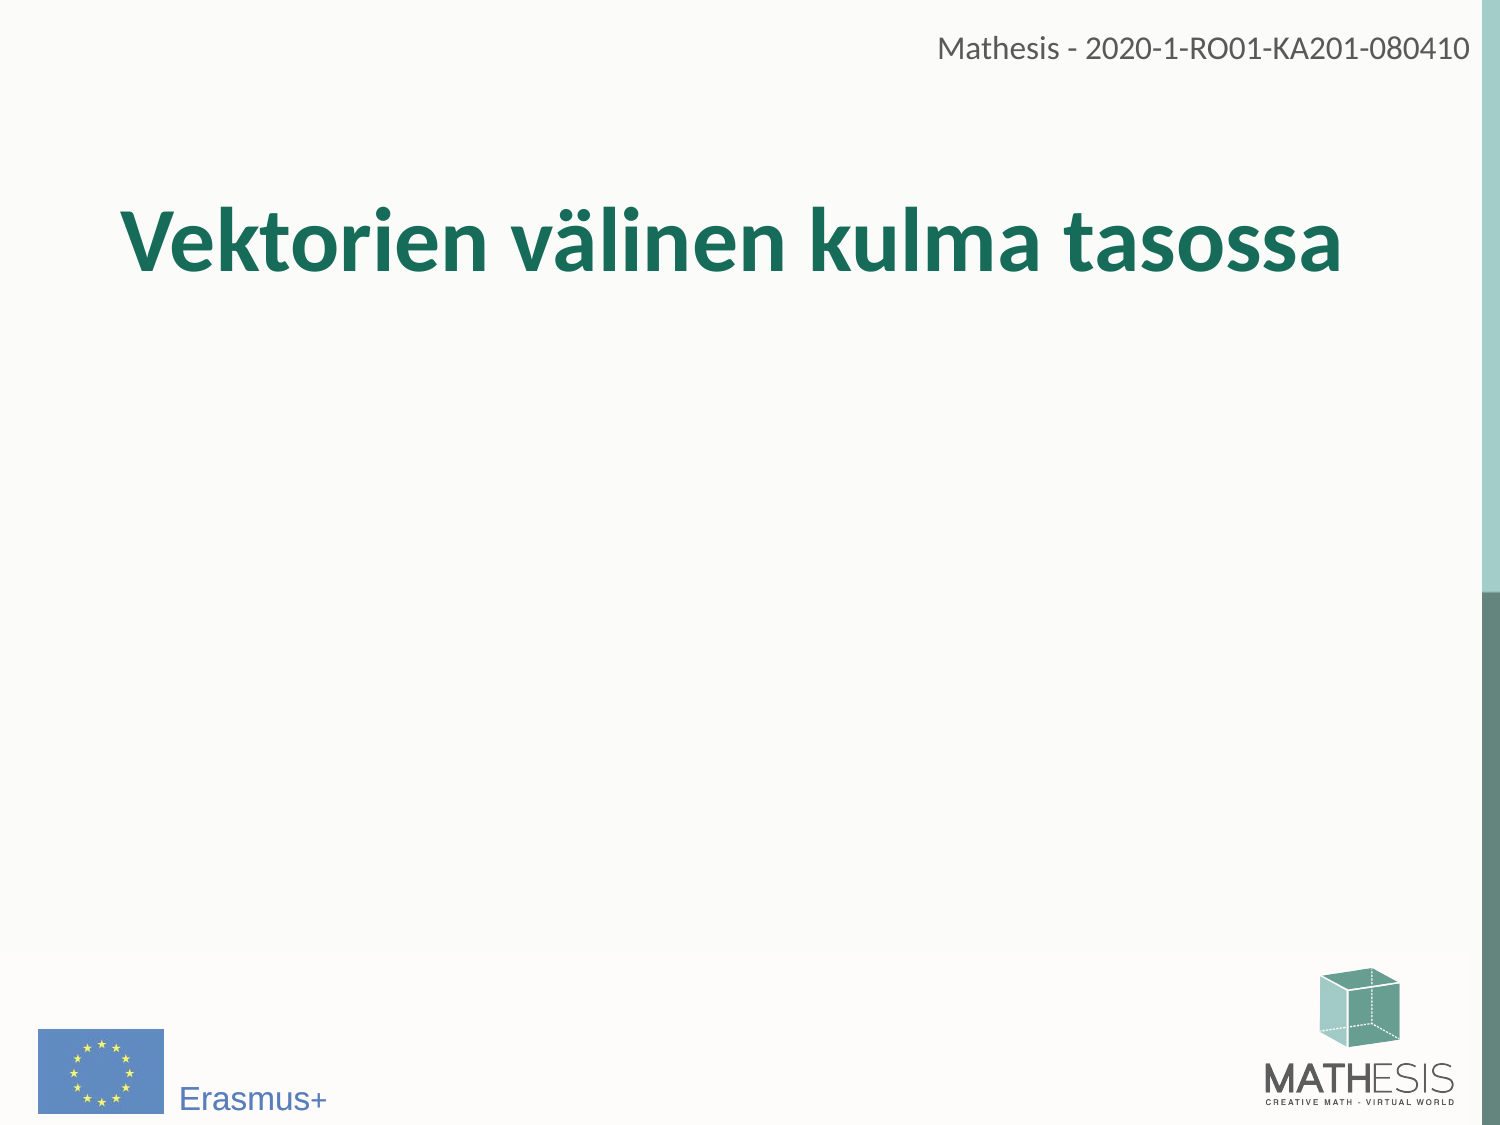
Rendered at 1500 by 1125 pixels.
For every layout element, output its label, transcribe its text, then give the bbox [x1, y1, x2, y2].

title Vektorien välinen kulma tasossa [53, 172, 1412, 414]
